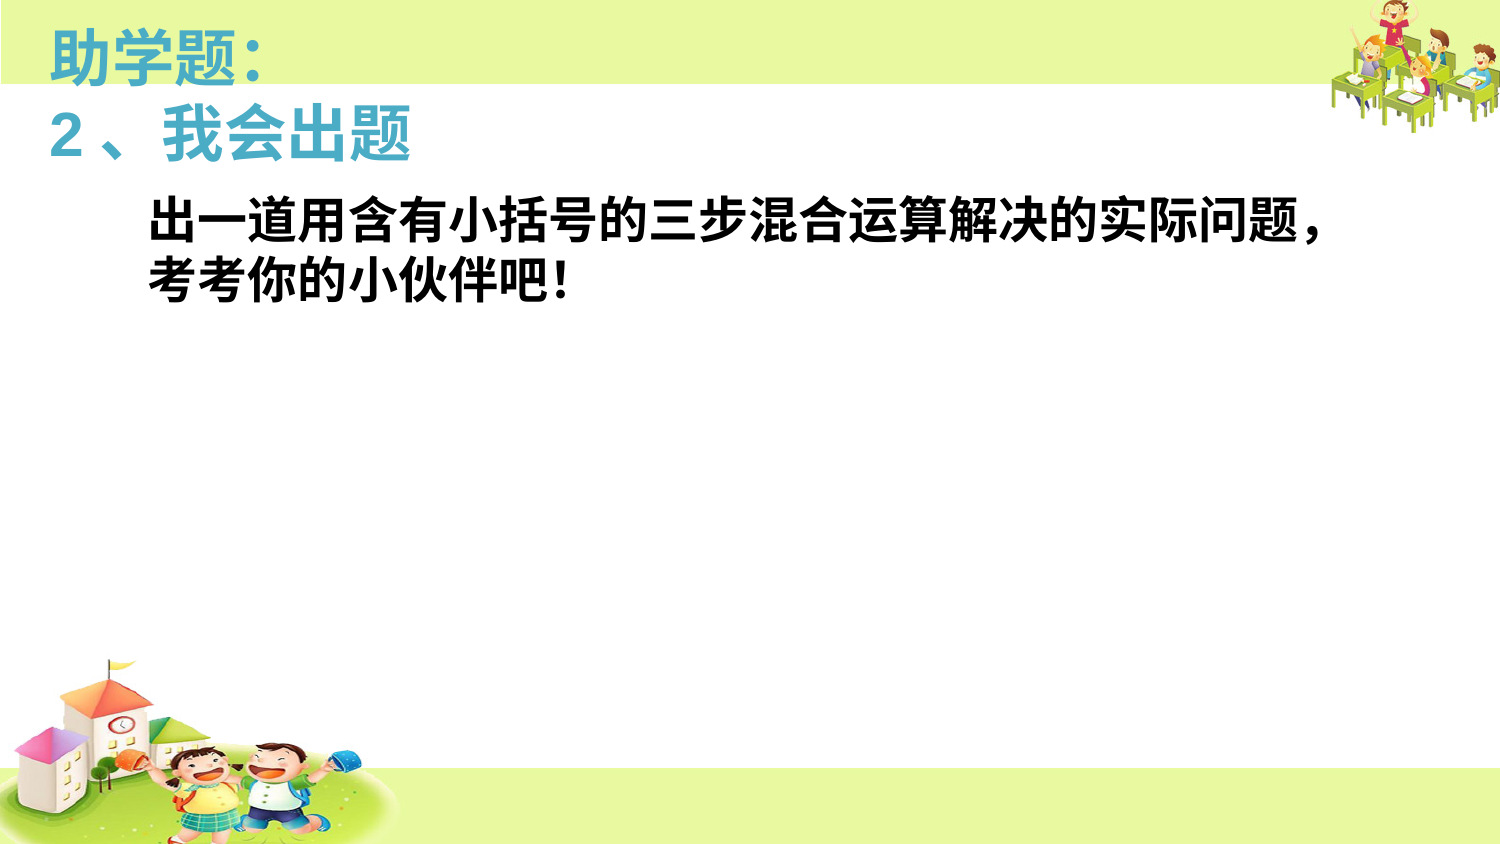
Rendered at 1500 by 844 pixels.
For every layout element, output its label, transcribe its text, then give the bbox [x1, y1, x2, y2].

text_box 出一道用含有小括号的三步混合运算解决的实际问题，考考你的小伙伴吧！ [133, 180, 1332, 316]
picture [0, 0, 1500, 844]
text_box 助学题： 2、我会出题 [35, 11, 611, 176]
